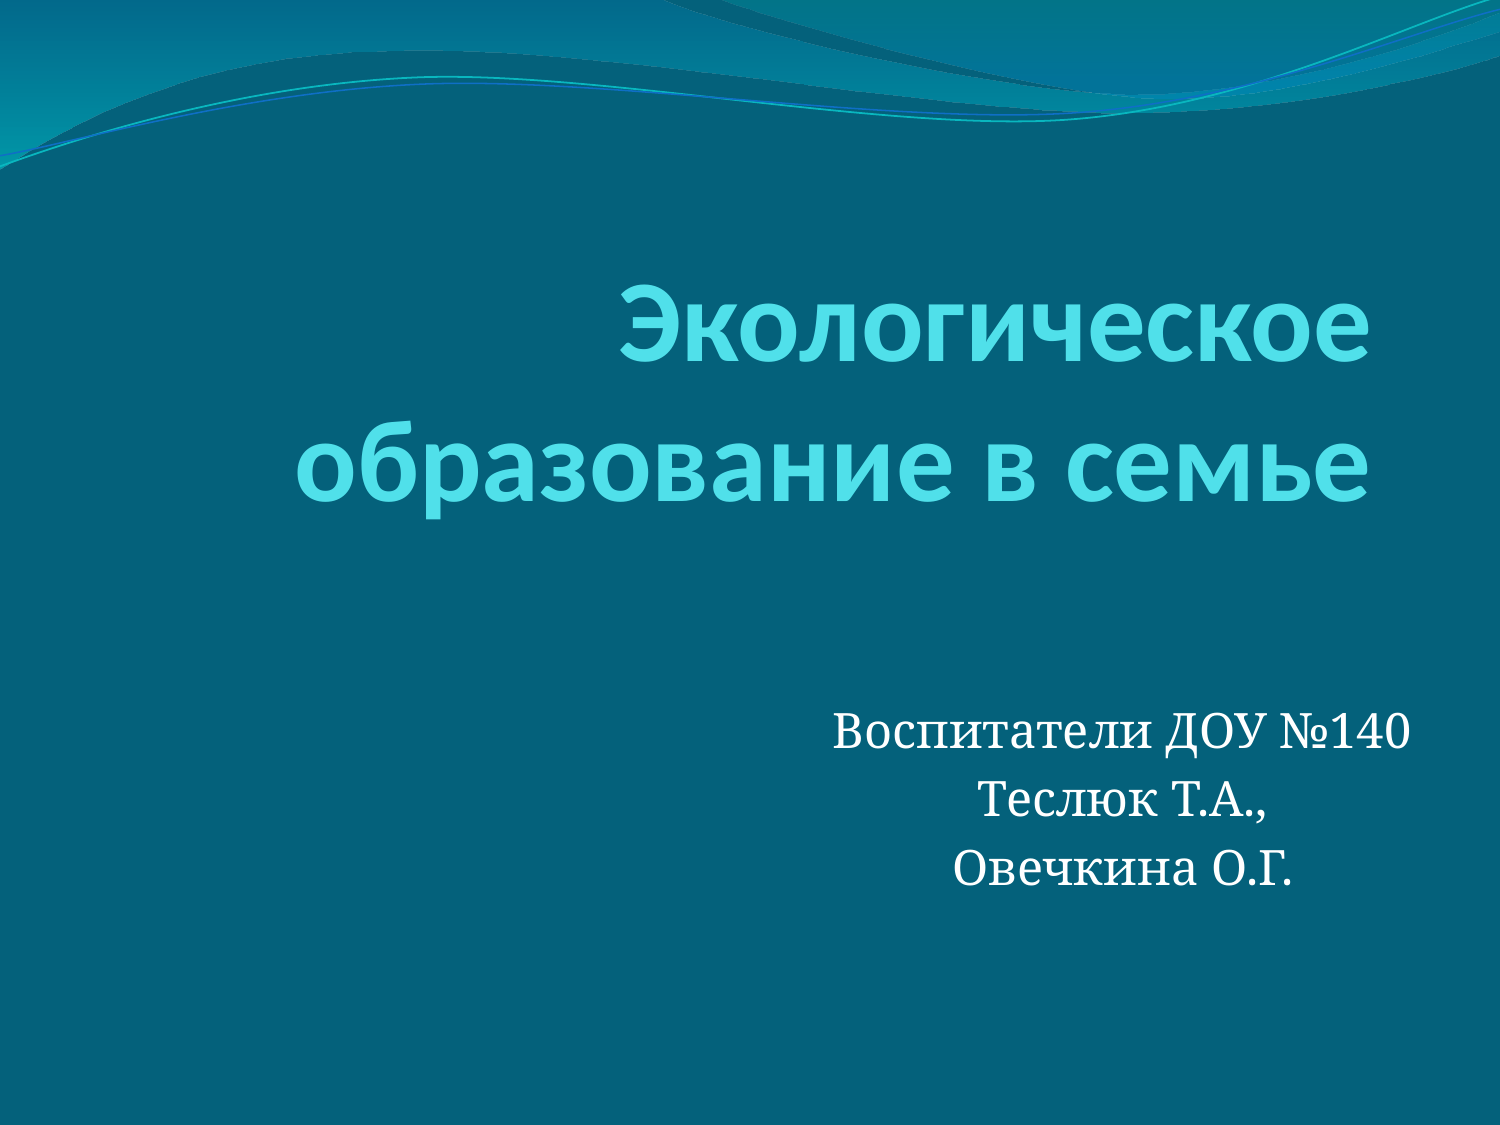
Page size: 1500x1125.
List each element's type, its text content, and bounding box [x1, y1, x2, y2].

subtitle Воспитатели ДОУ №140 Теслюк Т.А., Овечкина О.Г. [832, 692, 1424, 941]
title Экологическое образование в семье [87, 224, 1376, 525]
